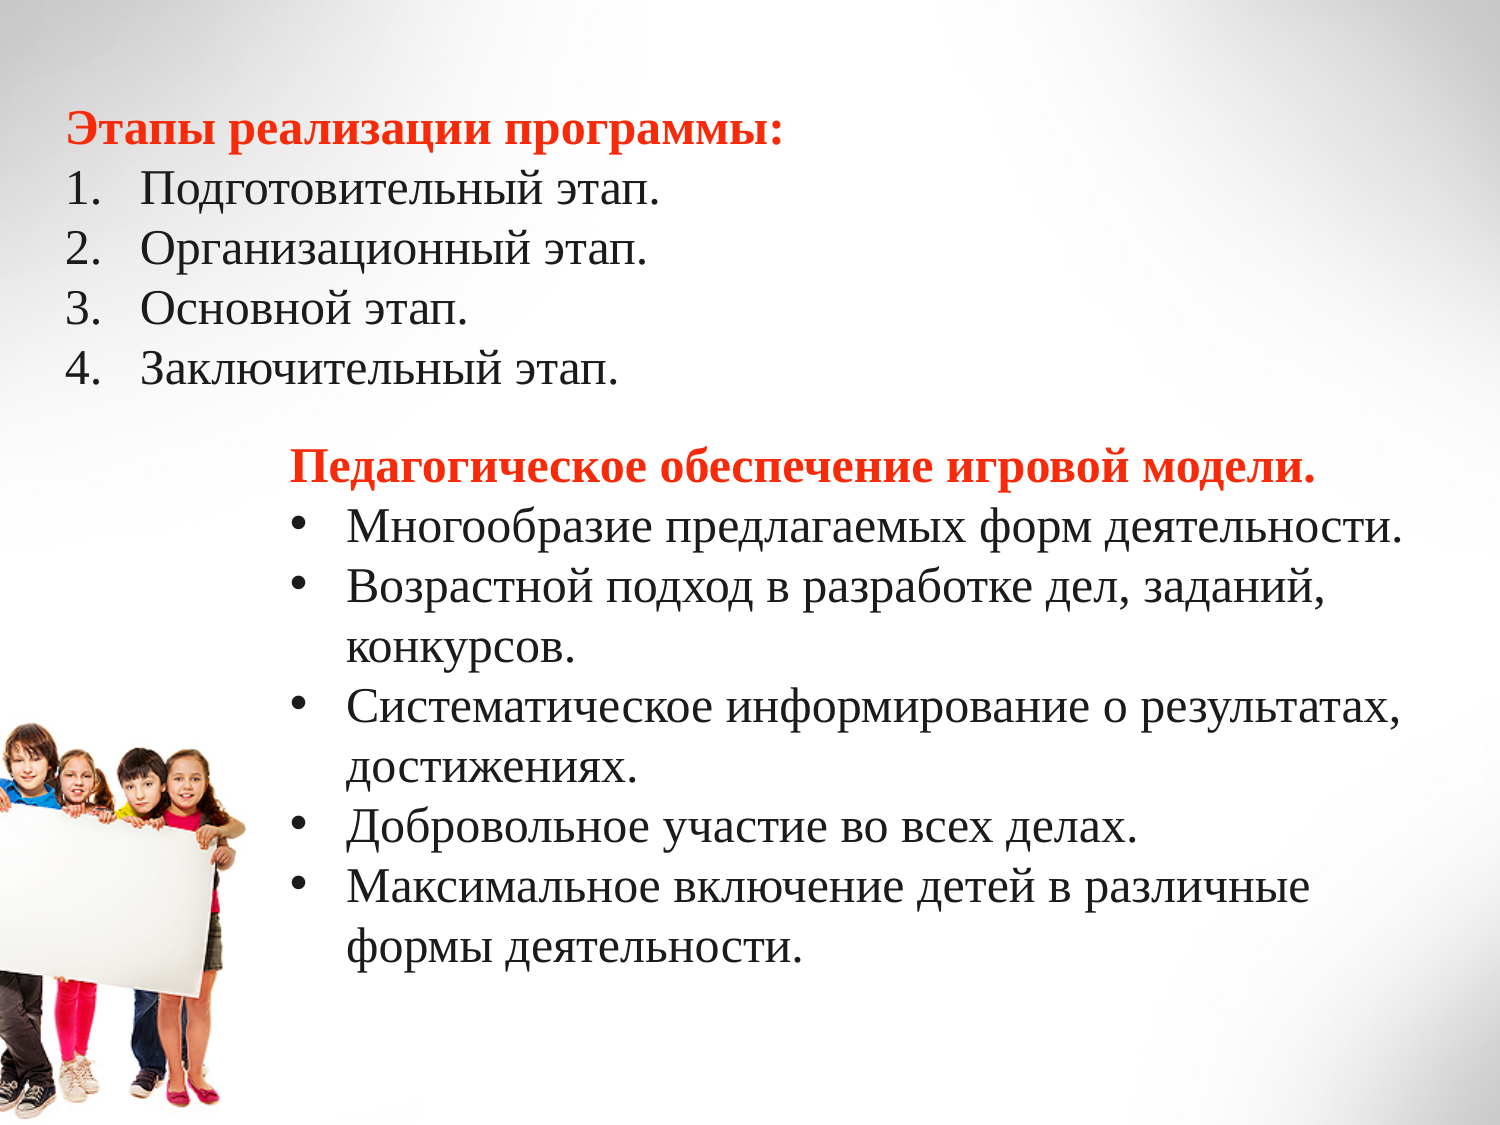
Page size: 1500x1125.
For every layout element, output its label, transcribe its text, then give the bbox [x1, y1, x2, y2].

text_box Педагогическое обеспечение игровой модели. Многообразие предлагаемых форм деятельности. Возрастной подход в разработке дел, заданий, конкурсов. Систематическое информирование о результатах, достижениях. Добровольное участие во всех делах. Максимальное включение детей в различные формы деятельности. [275, 424, 1425, 980]
text_box Этапы реализации программы: Подготовительный этап. Организационный этап. Основной этап. Заключительный этап. [50, 87, 1425, 447]
picture [0, 0, 1500, 1125]
